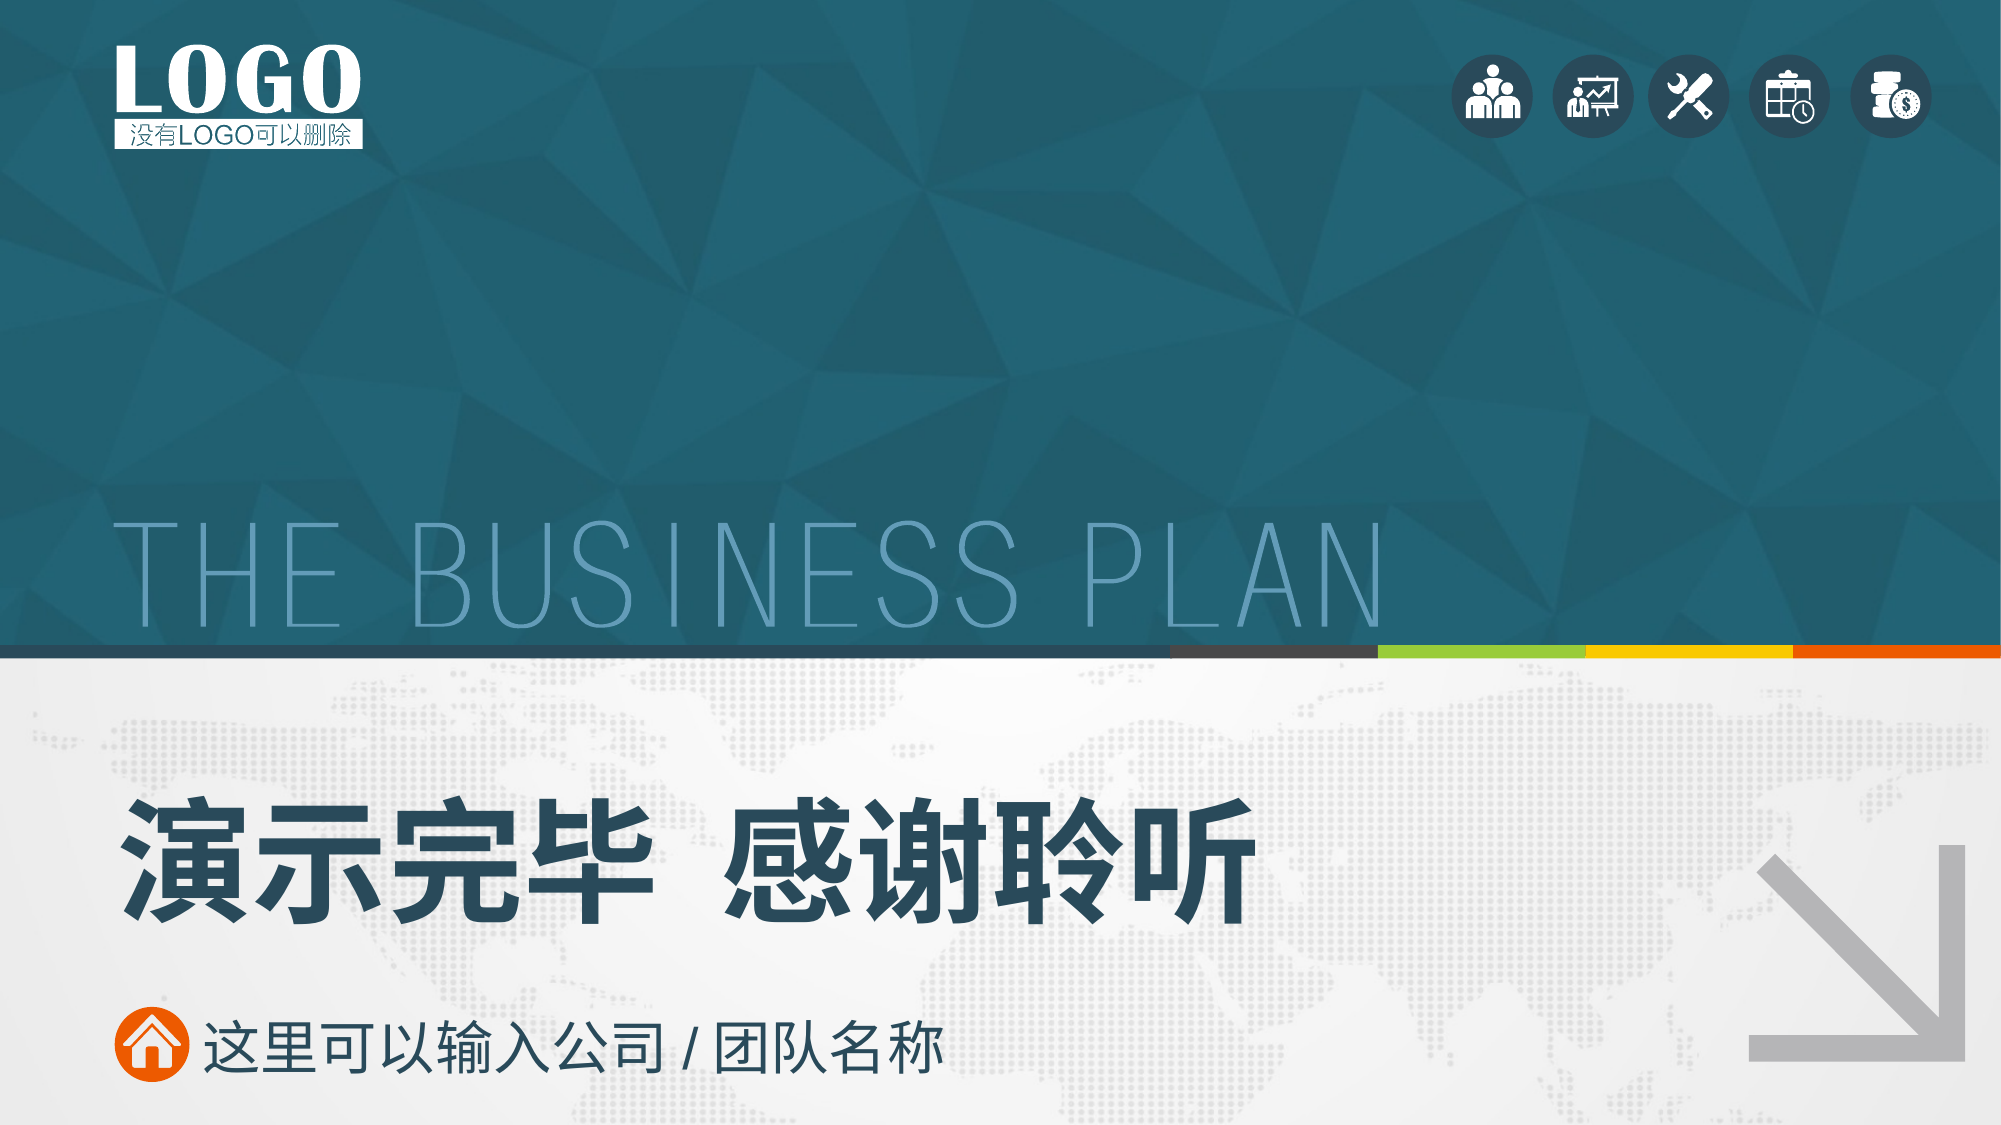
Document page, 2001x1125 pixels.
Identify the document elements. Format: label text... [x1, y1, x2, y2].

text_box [1552, 54, 1635, 139]
text_box 这里可以输入公司/团队名称 [187, 1018, 1047, 1075]
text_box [1647, 54, 1730, 139]
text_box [1451, 54, 1533, 139]
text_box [1850, 54, 1932, 139]
text_box [1748, 845, 1966, 1062]
text_box [114, 1006, 187, 1083]
text_box 演示完毕 感谢聆听 [102, 770, 1610, 948]
picture [0, 0, 2001, 656]
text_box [1748, 54, 1831, 139]
picture [0, 659, 2001, 1125]
